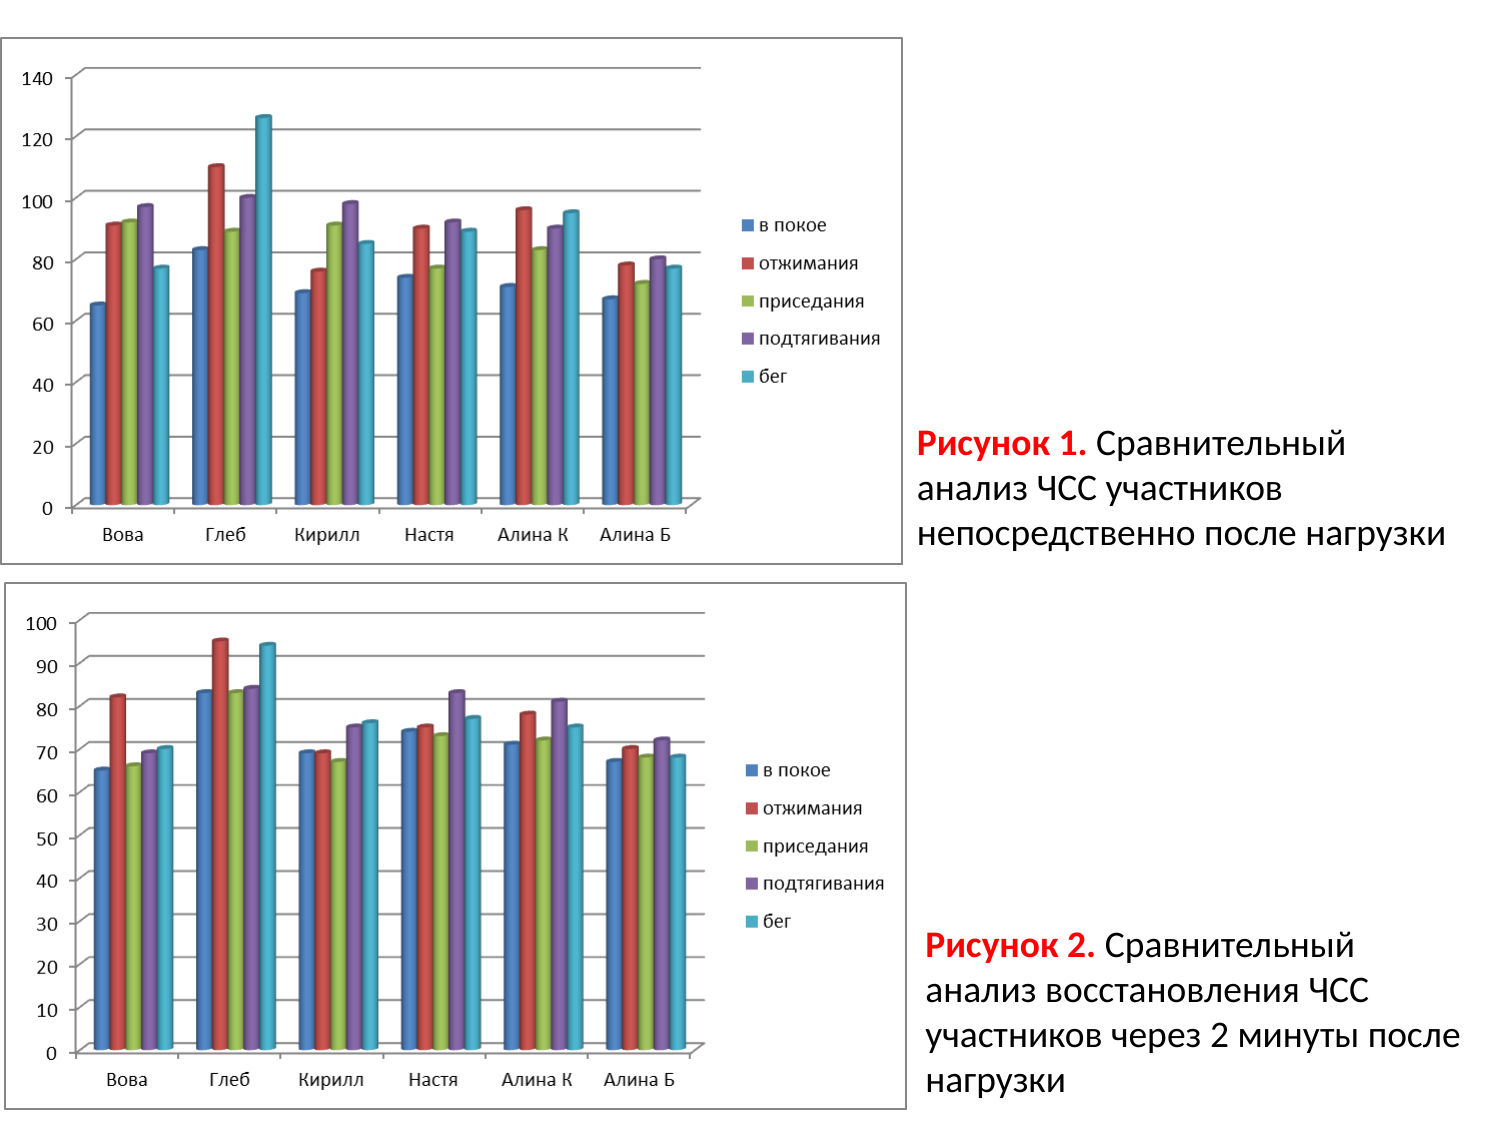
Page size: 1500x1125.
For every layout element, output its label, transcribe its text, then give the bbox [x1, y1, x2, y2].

text_box Рисунок 1. Сравнительный анализ ЧСС участников непосредственно после нагрузки [907, 410, 1475, 561]
picture [0, 36, 903, 565]
picture [3, 582, 907, 1110]
text_box Рисунок 2. Сравнительный анализ восстановления ЧСС участников через 2 минуты после нагрузки [911, 912, 1480, 1108]
